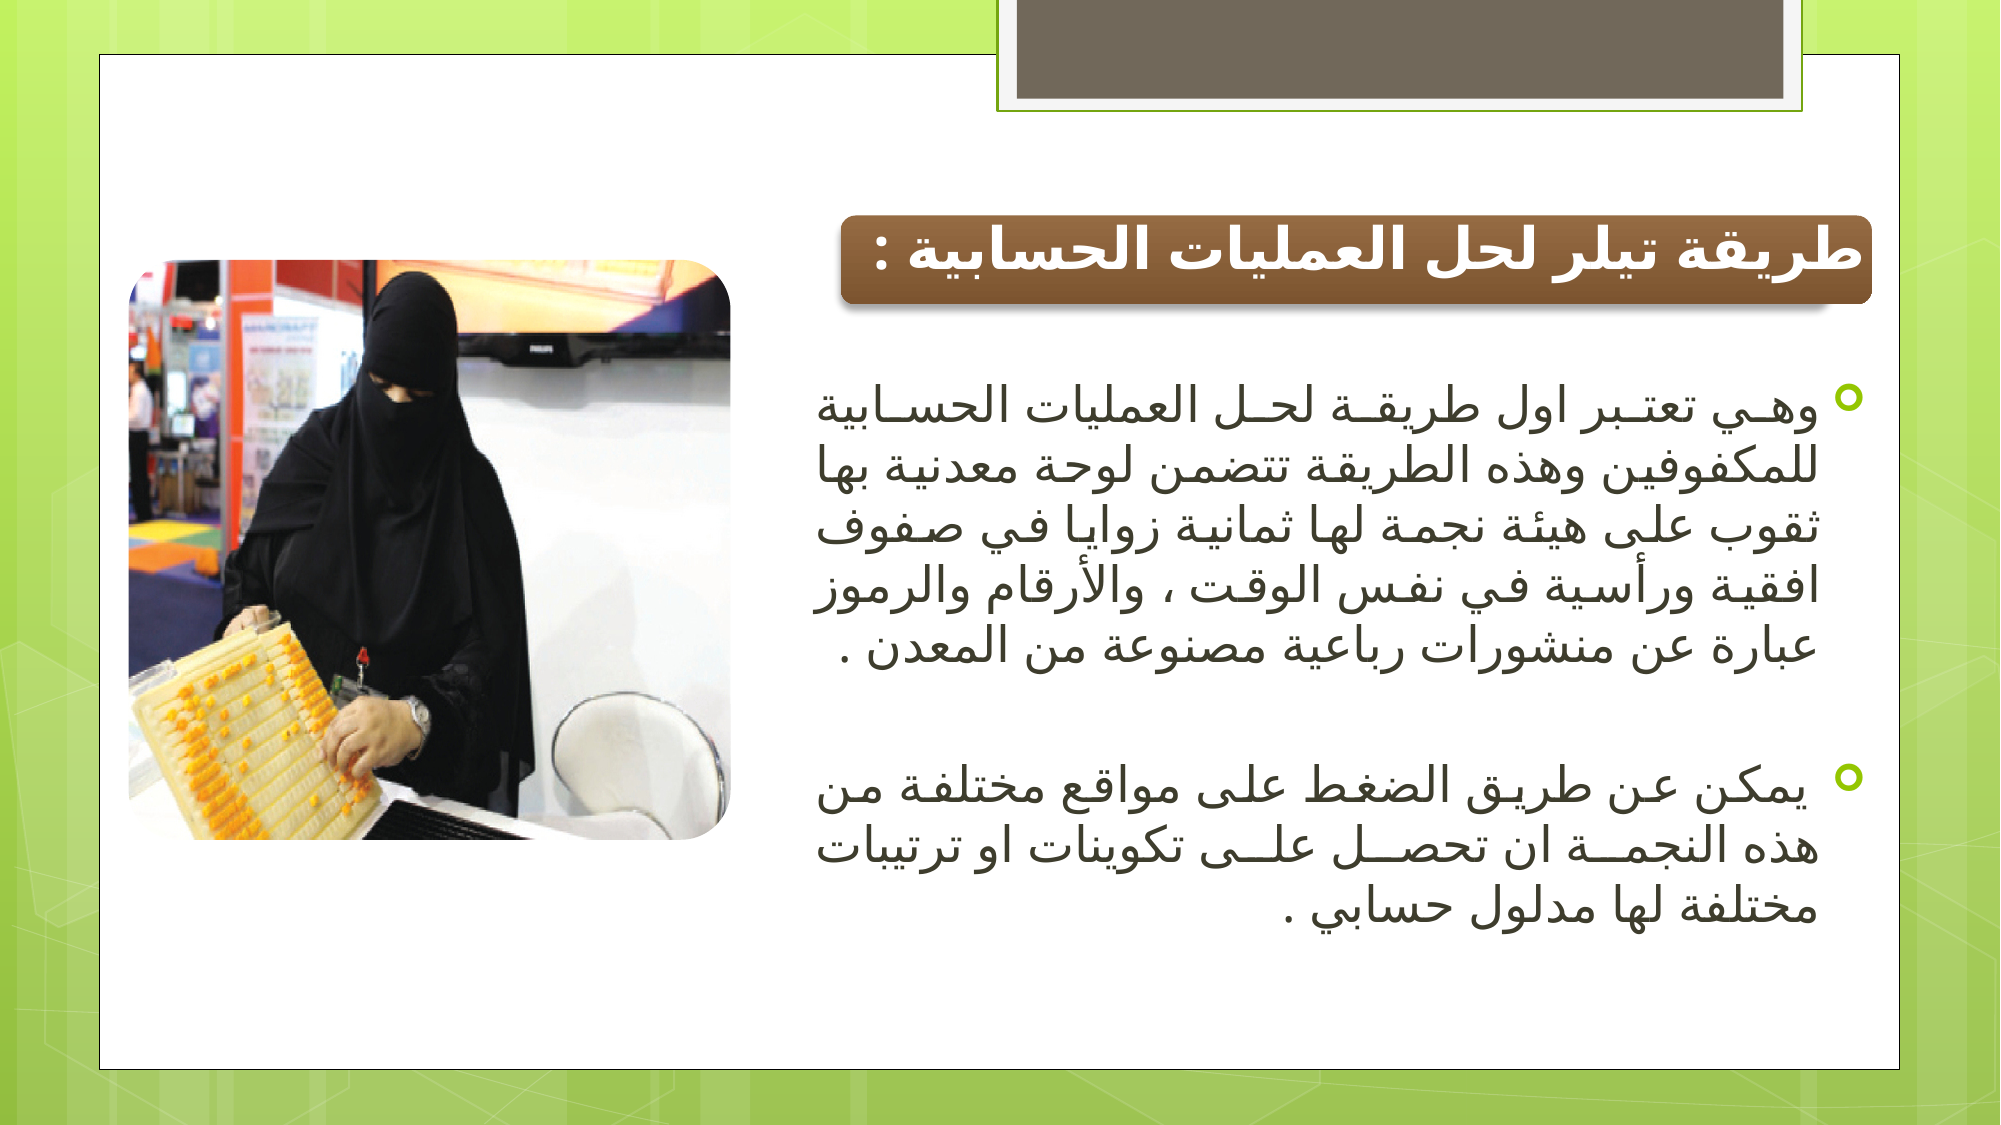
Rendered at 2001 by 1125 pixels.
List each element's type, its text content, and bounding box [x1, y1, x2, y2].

list طريقة تيلر لحل العمليات الحسابية : وهي تعتبر اول طريقة لحل العمليات الحسابية للمكفوفين وهذه الطريقة تتضمن لوحة معدنية بها ثقوب على هيئة نجمة لها ثمانية زوايا في صفوف افقية ورأسية في نفس الوقت ، والأرقام والرموز عبارة عن منشورات رباعية مصنوعة من المعدن . يمكن عن طريق الضغط على مواقع مختلفة من هذه النجمة ان تحصل على تكوينات او ترتيبات مختلفة لها مدلول حسابي . [800, 203, 1893, 1046]
picture [128, 259, 731, 841]
